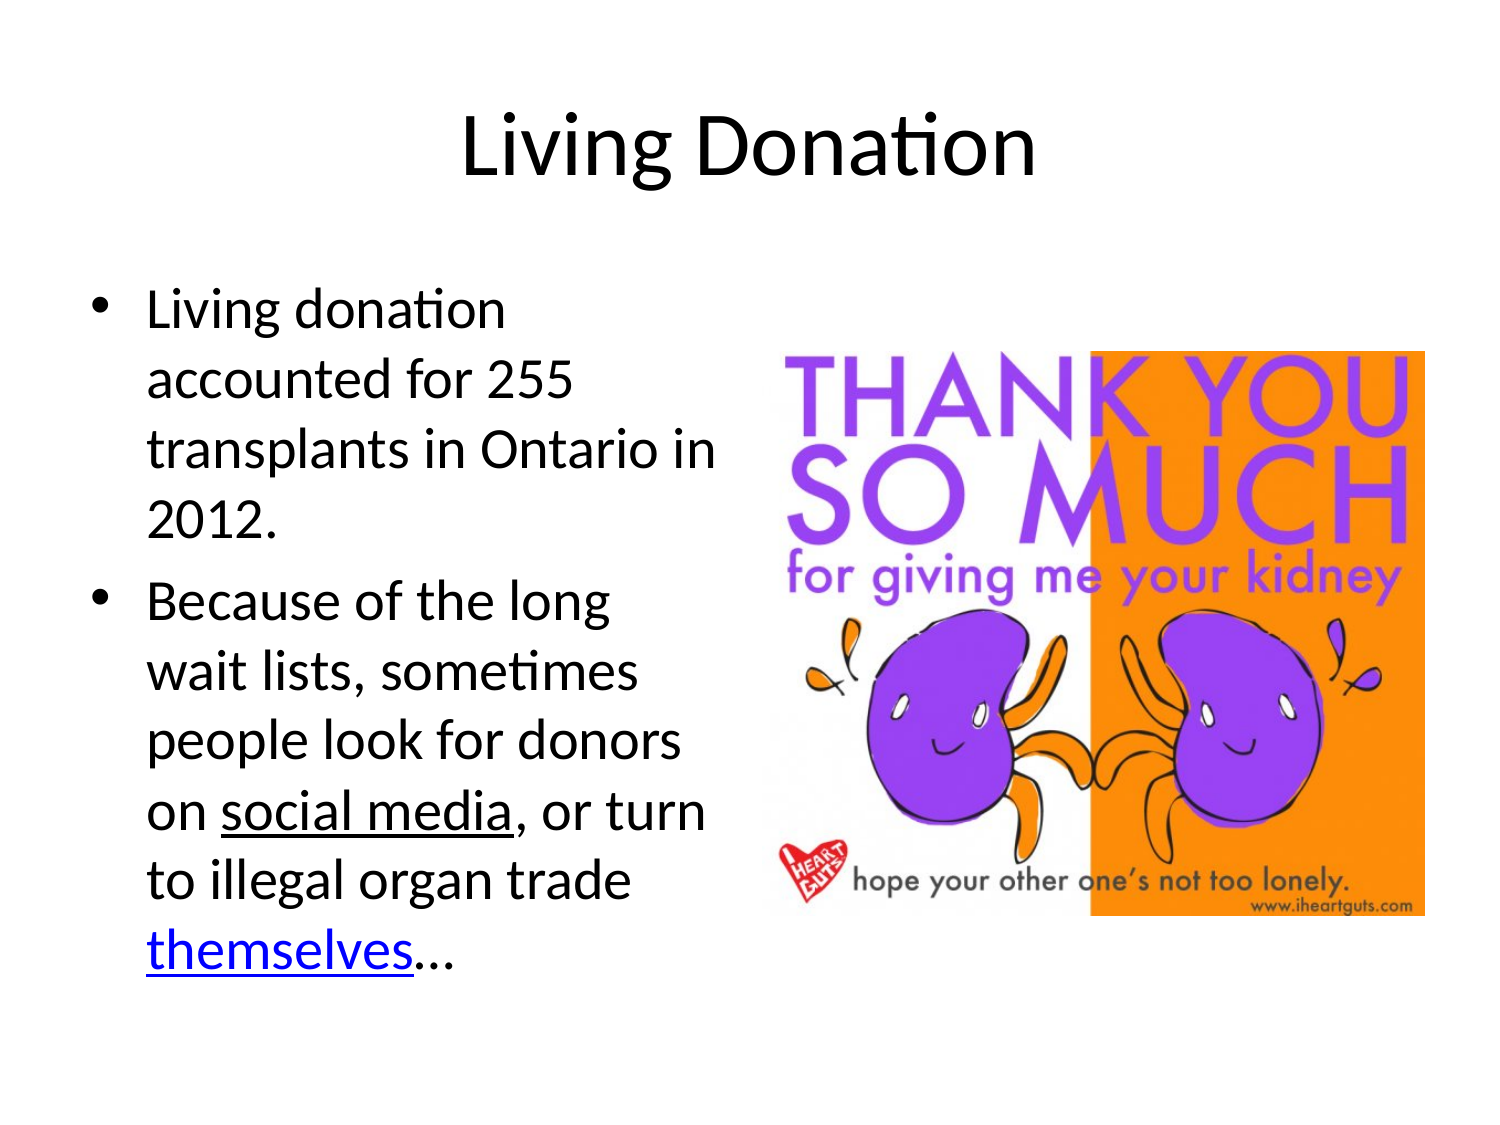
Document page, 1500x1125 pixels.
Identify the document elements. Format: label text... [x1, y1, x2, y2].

title Living Donation [75, 45, 1425, 233]
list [762, 262, 1426, 1006]
list Living donation accounted for 255 transplants in Ontario in 2012. Because of the long wait lists, sometimes people look for donors on social media, or turn to illegal organ trade themselves… [75, 262, 738, 1005]
